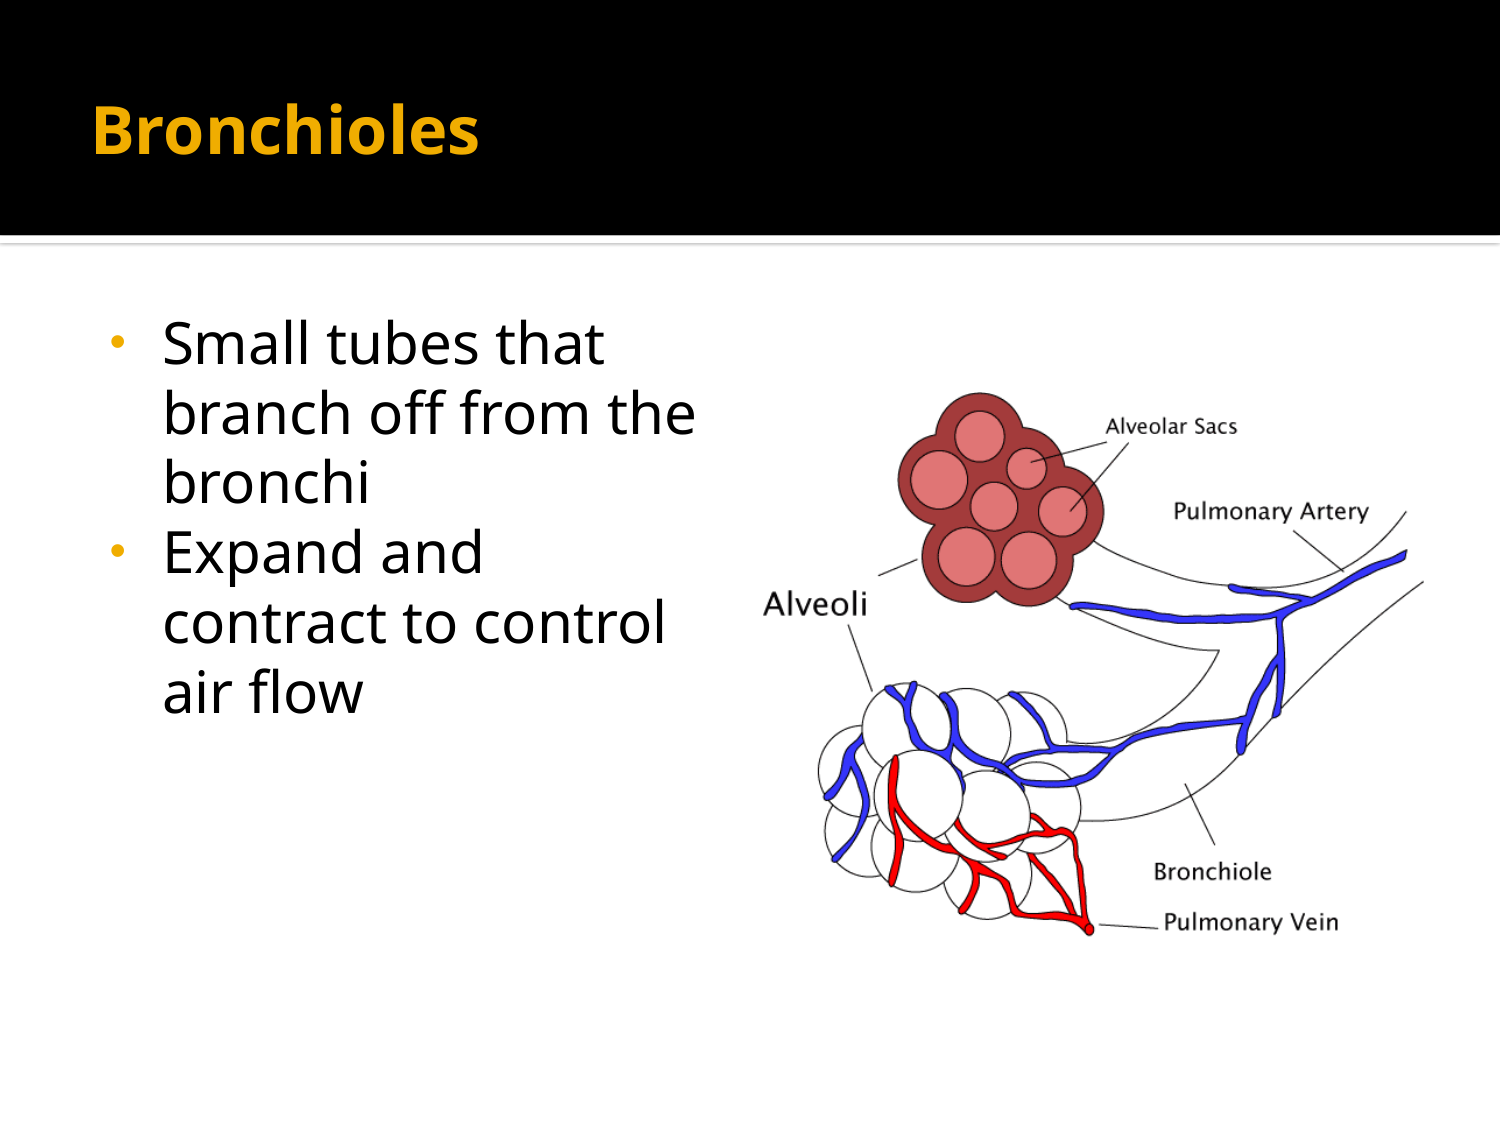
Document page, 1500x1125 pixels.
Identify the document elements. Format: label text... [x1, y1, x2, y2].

list Small tubes that branch off from the bronchi Expand and contract to control air flow [75, 291, 738, 1050]
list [762, 392, 1425, 948]
title Bronchioles [75, 24, 1425, 231]
